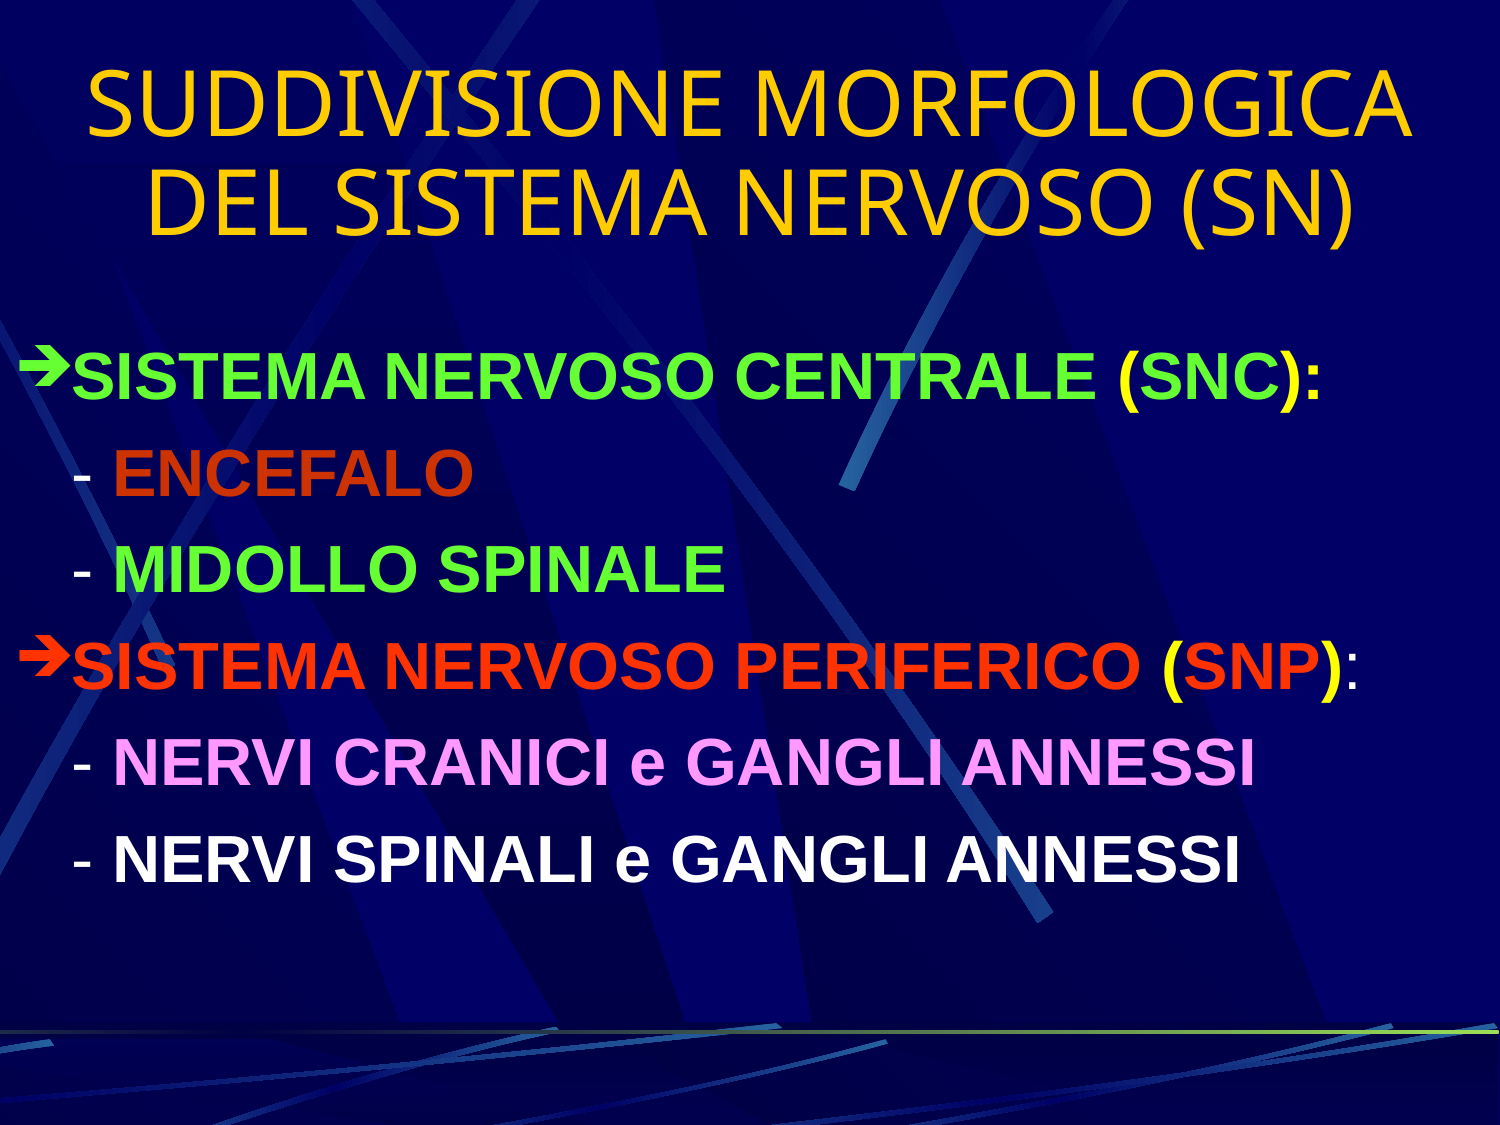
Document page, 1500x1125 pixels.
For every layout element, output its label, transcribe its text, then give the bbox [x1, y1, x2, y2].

text_box SISTEMA NERVOSO CENTRALE (SNC): - ENCEFALO - MIDOLLO SPINALE SISTEMA NERVOSO PERIFERICO (SNP): - NERVI CRANICI e GANGLI ANNESSI - NERVI SPINALI e GANGLI ANNESSI [0, 324, 1500, 1125]
text_box SUDDIVISIONE MORFOLOGICA DEL SISTEMA NERVOSO (SN) [0, 0, 1500, 313]
